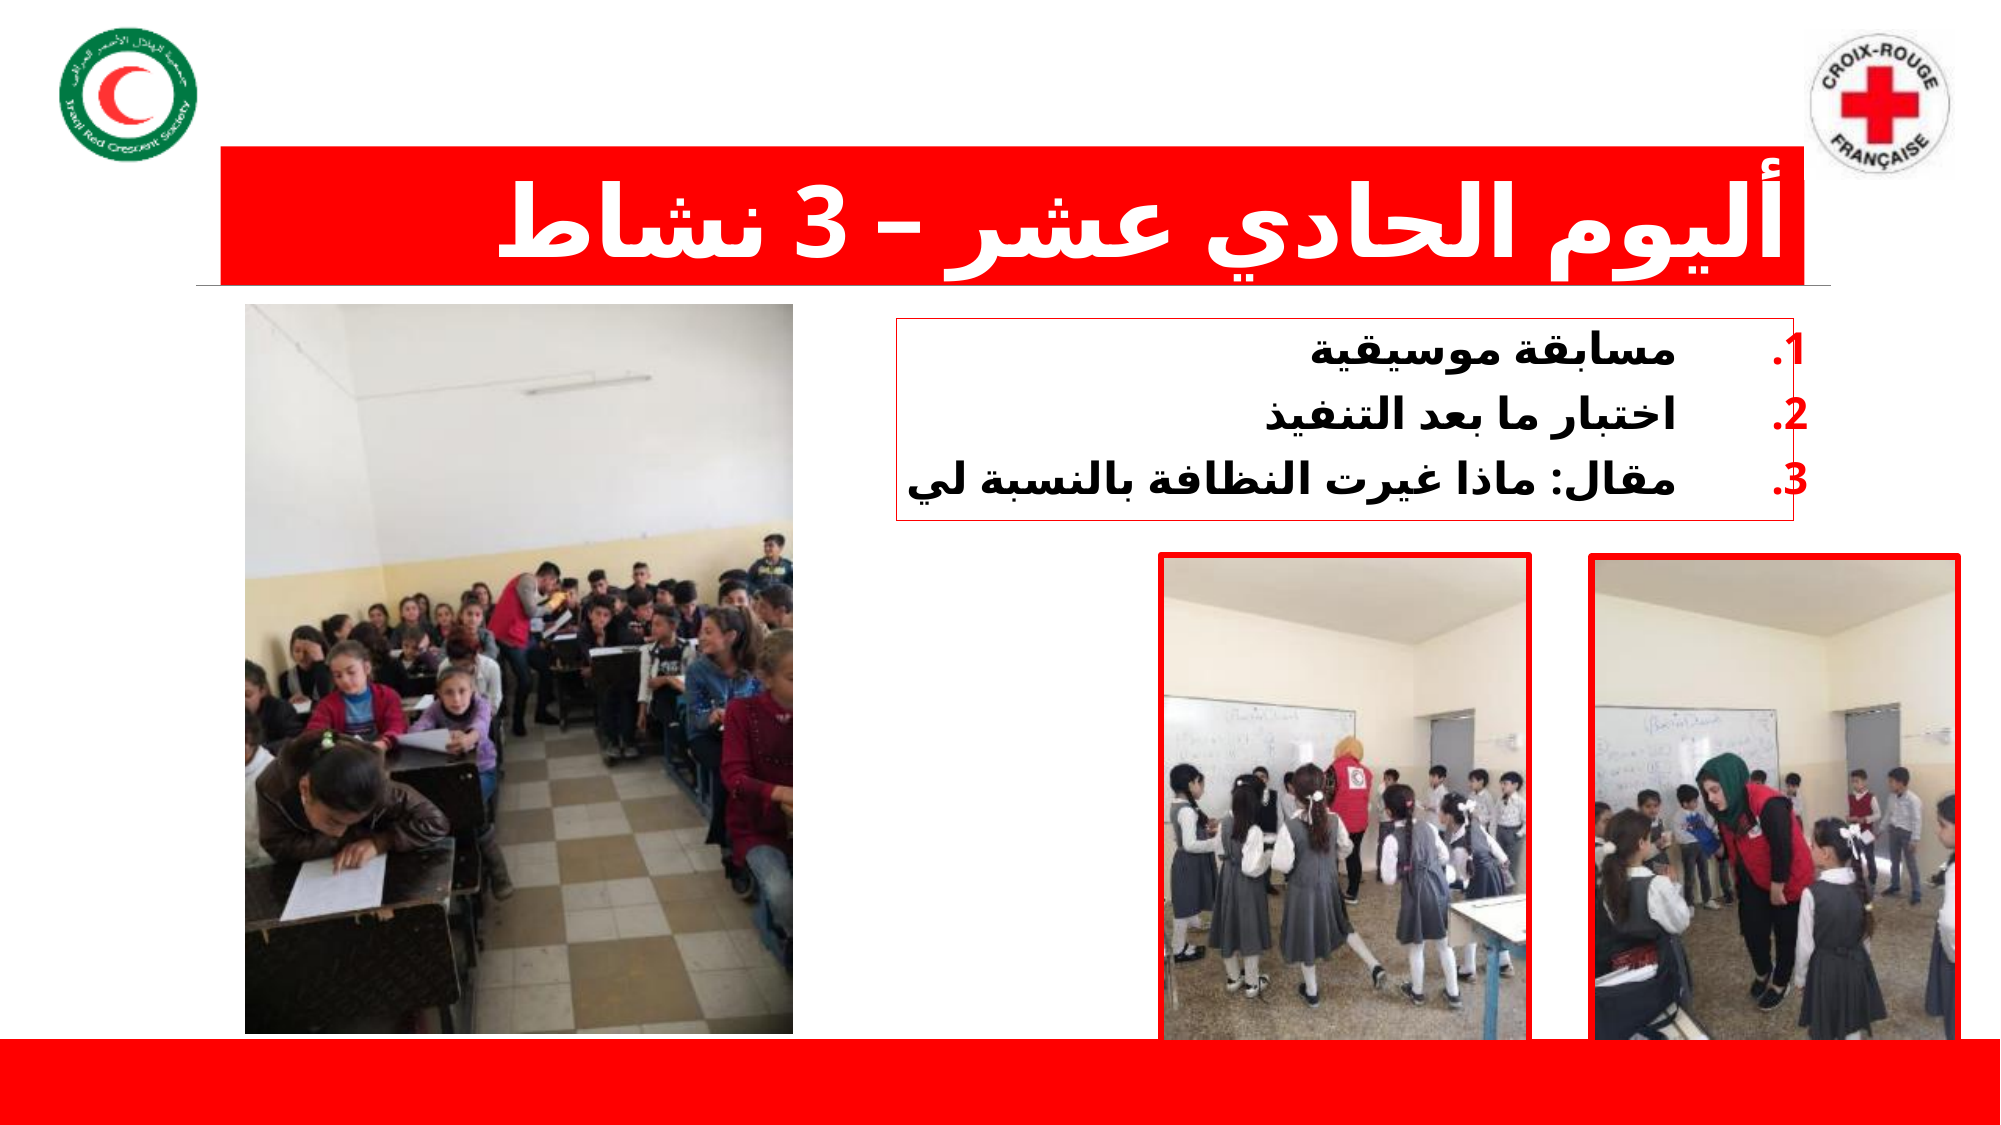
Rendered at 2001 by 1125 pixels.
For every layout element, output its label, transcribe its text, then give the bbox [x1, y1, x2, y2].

picture [245, 304, 793, 1035]
title أليوم الحادي عشر – 3 نشاط [220, 146, 1805, 285]
picture [54, 20, 203, 169]
list مسابقة موسيقية اختبار ما بعد التنفيذ مقال: ماذا غيرت النظافة بالنسبة لي [896, 318, 1794, 521]
picture [1803, 28, 1956, 181]
picture [1163, 557, 1527, 1041]
picture [1594, 559, 1956, 1041]
